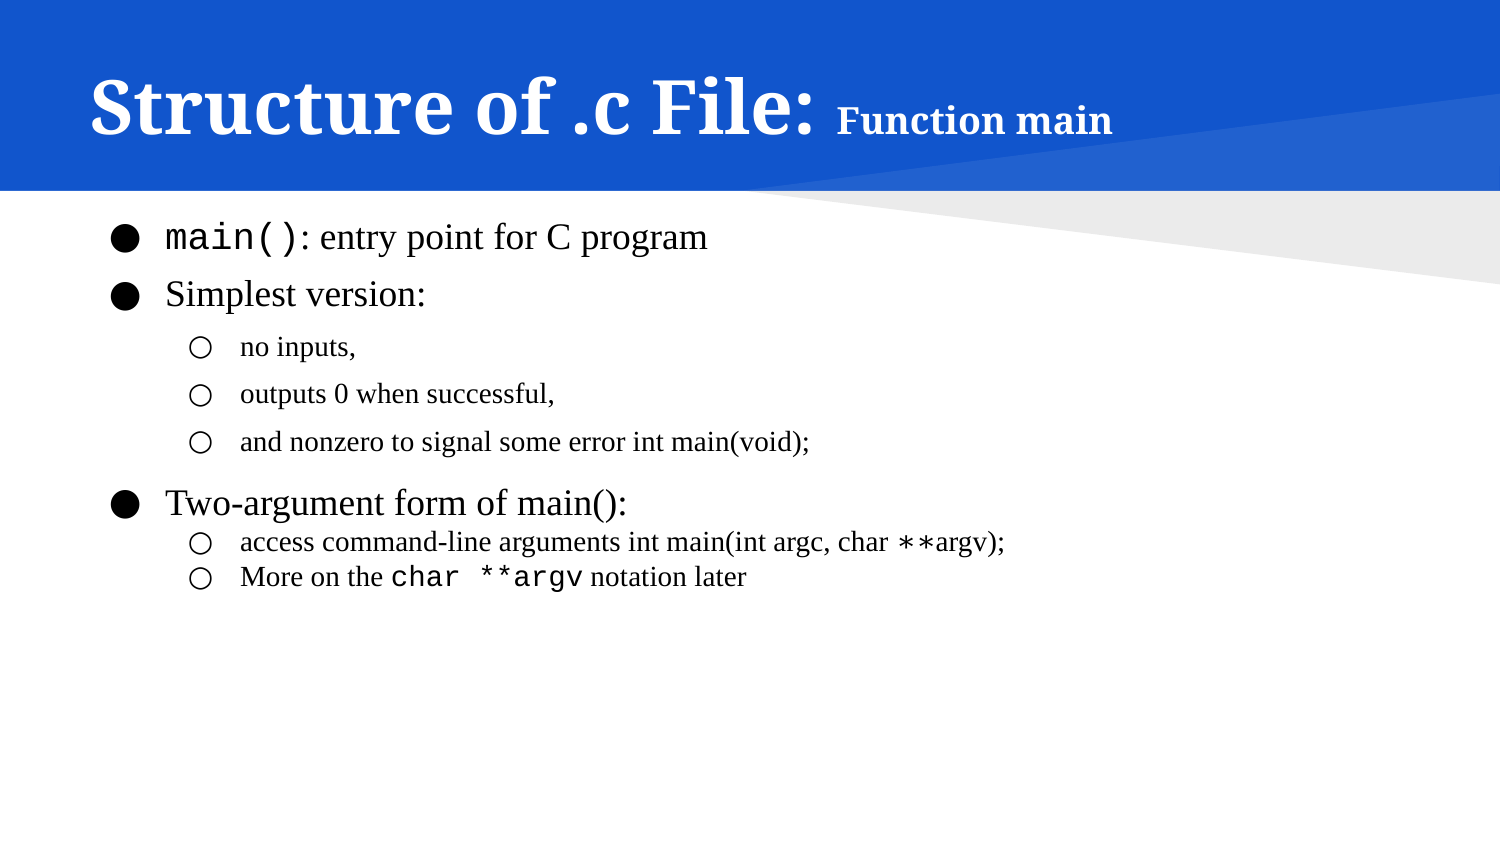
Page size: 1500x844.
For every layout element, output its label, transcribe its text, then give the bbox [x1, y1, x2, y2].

title Structure of .c File: Function main [75, 33, 1425, 175]
list main(): entry point for C program Simplest version: no inputs, outputs 0 when successful, and nonzero to signal some error int main(void); Two-argument form of main(): access command-line arguments int main(int argc, char ∗∗argv); More on the char **argv notation later [75, 196, 1425, 808]
